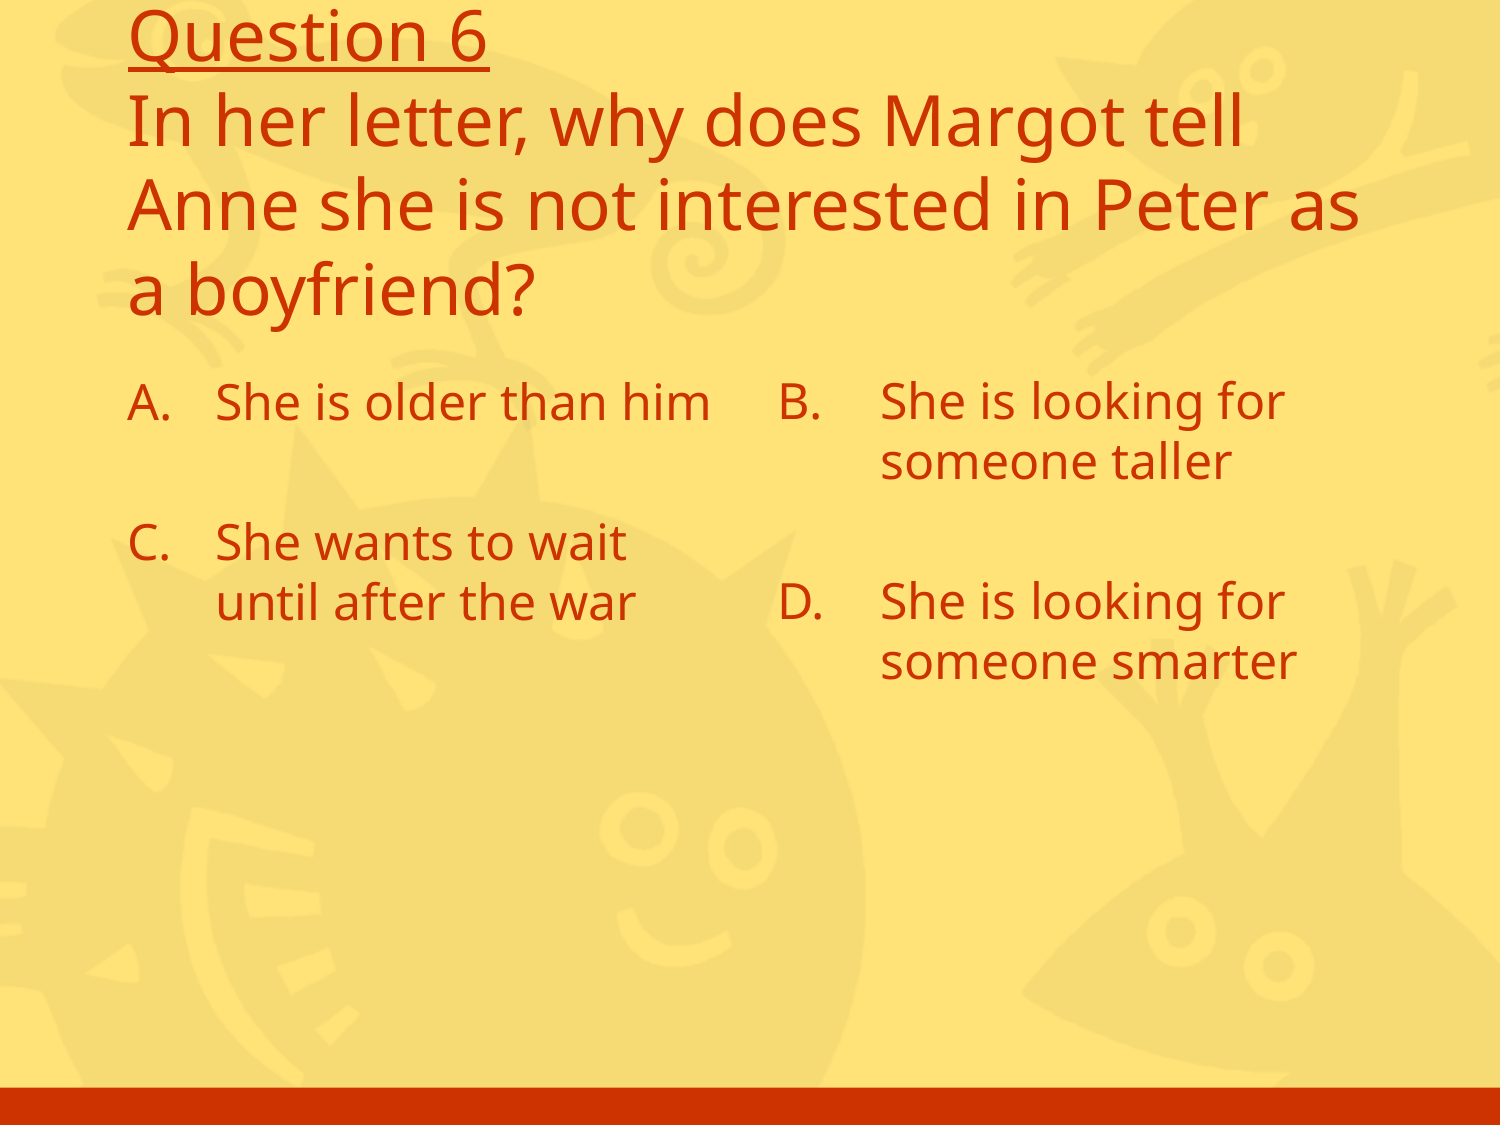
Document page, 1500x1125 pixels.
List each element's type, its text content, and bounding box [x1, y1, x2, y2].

list A. She is older than him C. She wants to wait until after the war [112, 362, 738, 1001]
title Question 6 In her letter, why does Margot tell Anne she is not interested in Peter as a boyfriend? [112, 37, 1388, 338]
text_box B. She is looking for someone taller D. She is looking for someone smarter [762, 362, 1388, 1000]
picture [0, 0, 1500, 1087]
